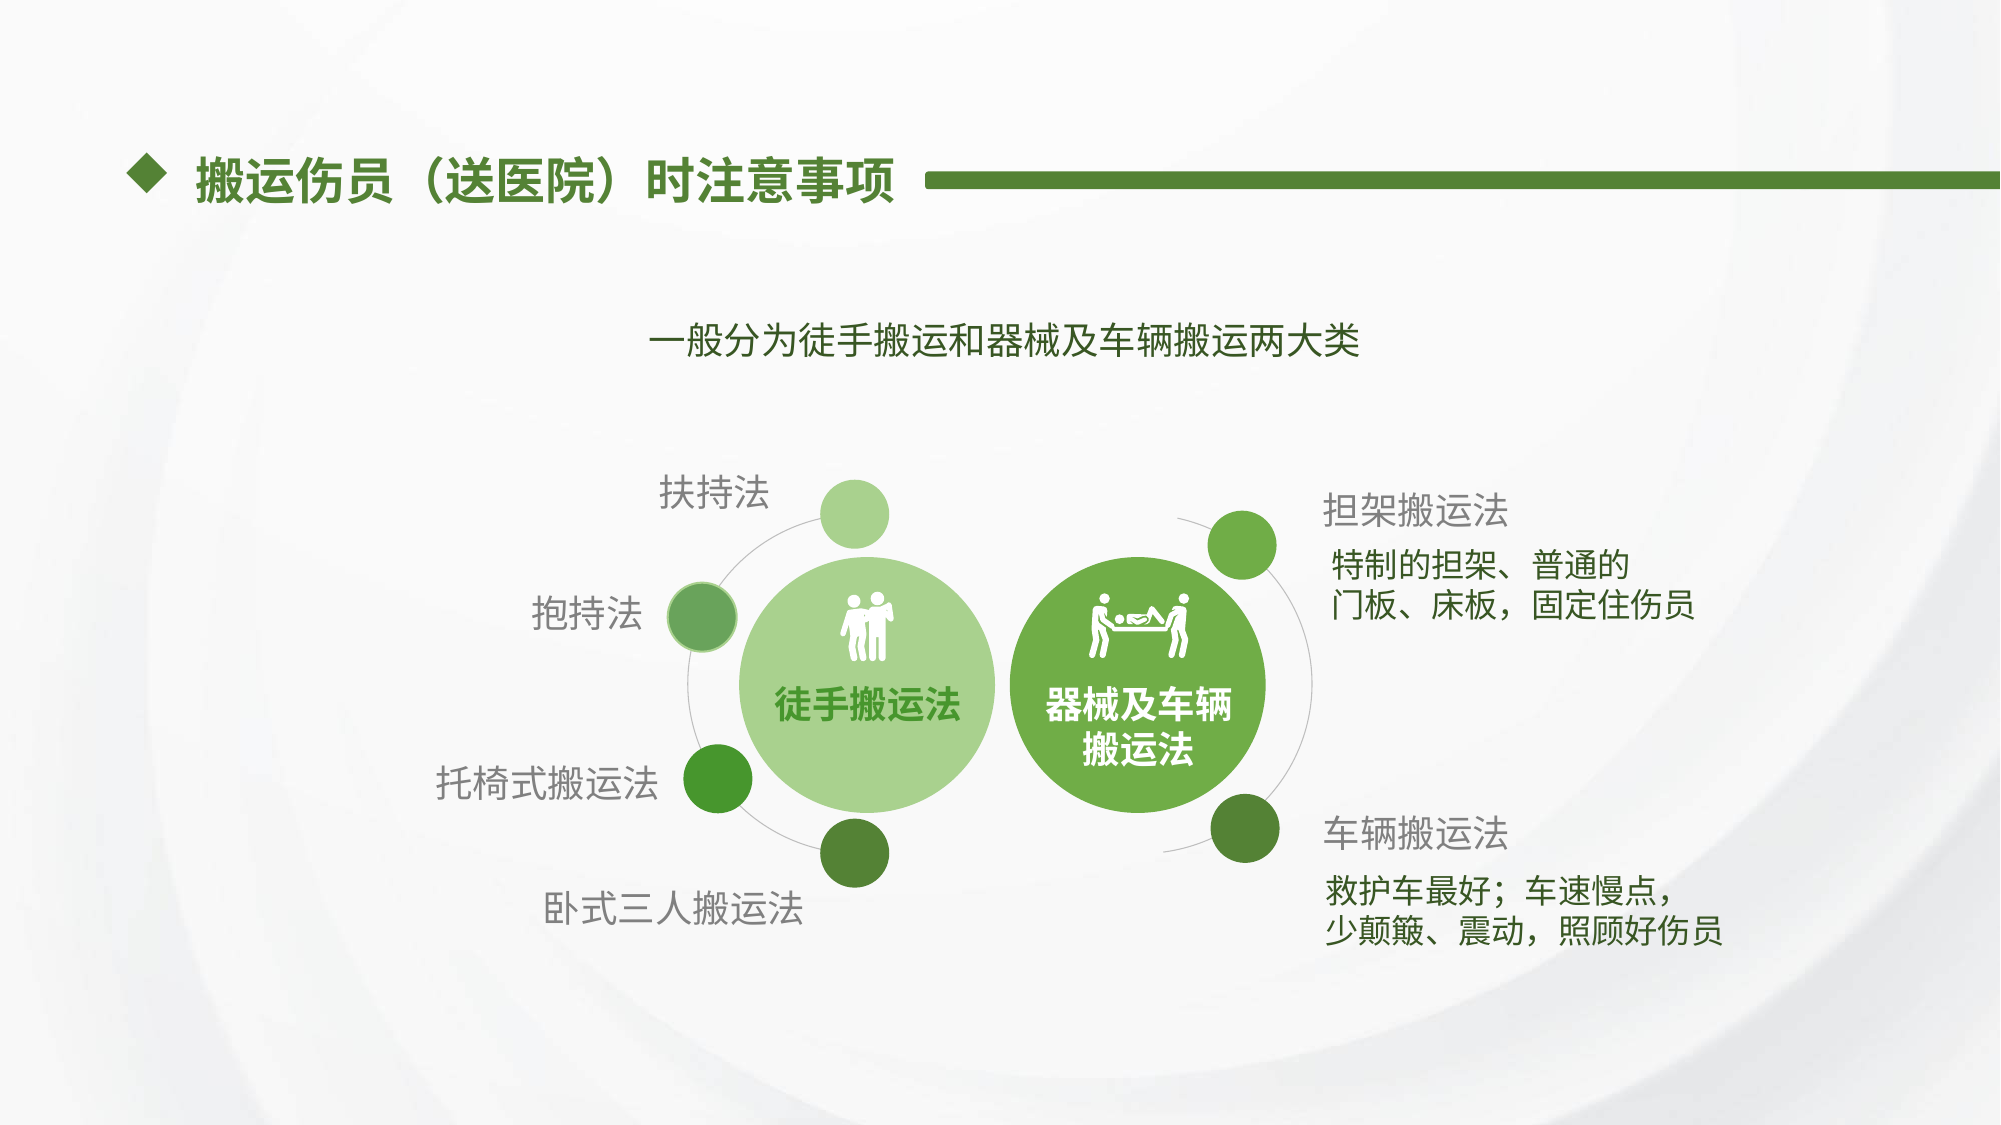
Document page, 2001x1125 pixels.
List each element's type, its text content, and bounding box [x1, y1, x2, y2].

text_box [819, 478, 891, 550]
text_box 车辆搬运法 [1307, 802, 1646, 863]
text_box [1142, 517, 1313, 853]
text_box 徒手搬运法 [759, 673, 977, 734]
text_box [687, 518, 857, 850]
picture [0, 0, 2001, 1125]
text_box 担架搬运法 [1307, 479, 1810, 540]
text_box [924, 170, 2000, 191]
text_box 一般分为徒手搬运和器械及车辆搬运两大类 [633, 309, 1377, 370]
text_box [1206, 509, 1278, 581]
text_box [682, 743, 754, 815]
text_box 托椅式搬运法 [414, 752, 675, 812]
text_box [1008, 556, 1168, 756]
text_box 搬运伤员（送医院）时注意事项 [107, 142, 911, 218]
text_box [1209, 792, 1281, 864]
text_box [832, 556, 997, 814]
text_box 扶持法 [624, 461, 786, 521]
text_box 抱持法 [490, 582, 659, 643]
text_box 器械及车辆 搬运法 [1030, 673, 1248, 779]
text_box [1088, 592, 1191, 660]
text_box [1049, 779, 1157, 814]
text_box [839, 590, 895, 663]
text_box 特制的担架、普通的 门板、床板，固定住伤员 [1316, 536, 1713, 632]
text_box [819, 817, 891, 889]
text_box 救护车最好；车速慢点， 少颠簸、震动，照顾好伤员 [1310, 862, 1740, 958]
text_box [666, 581, 738, 653]
text_box 卧式三人搬运法 [506, 877, 821, 938]
